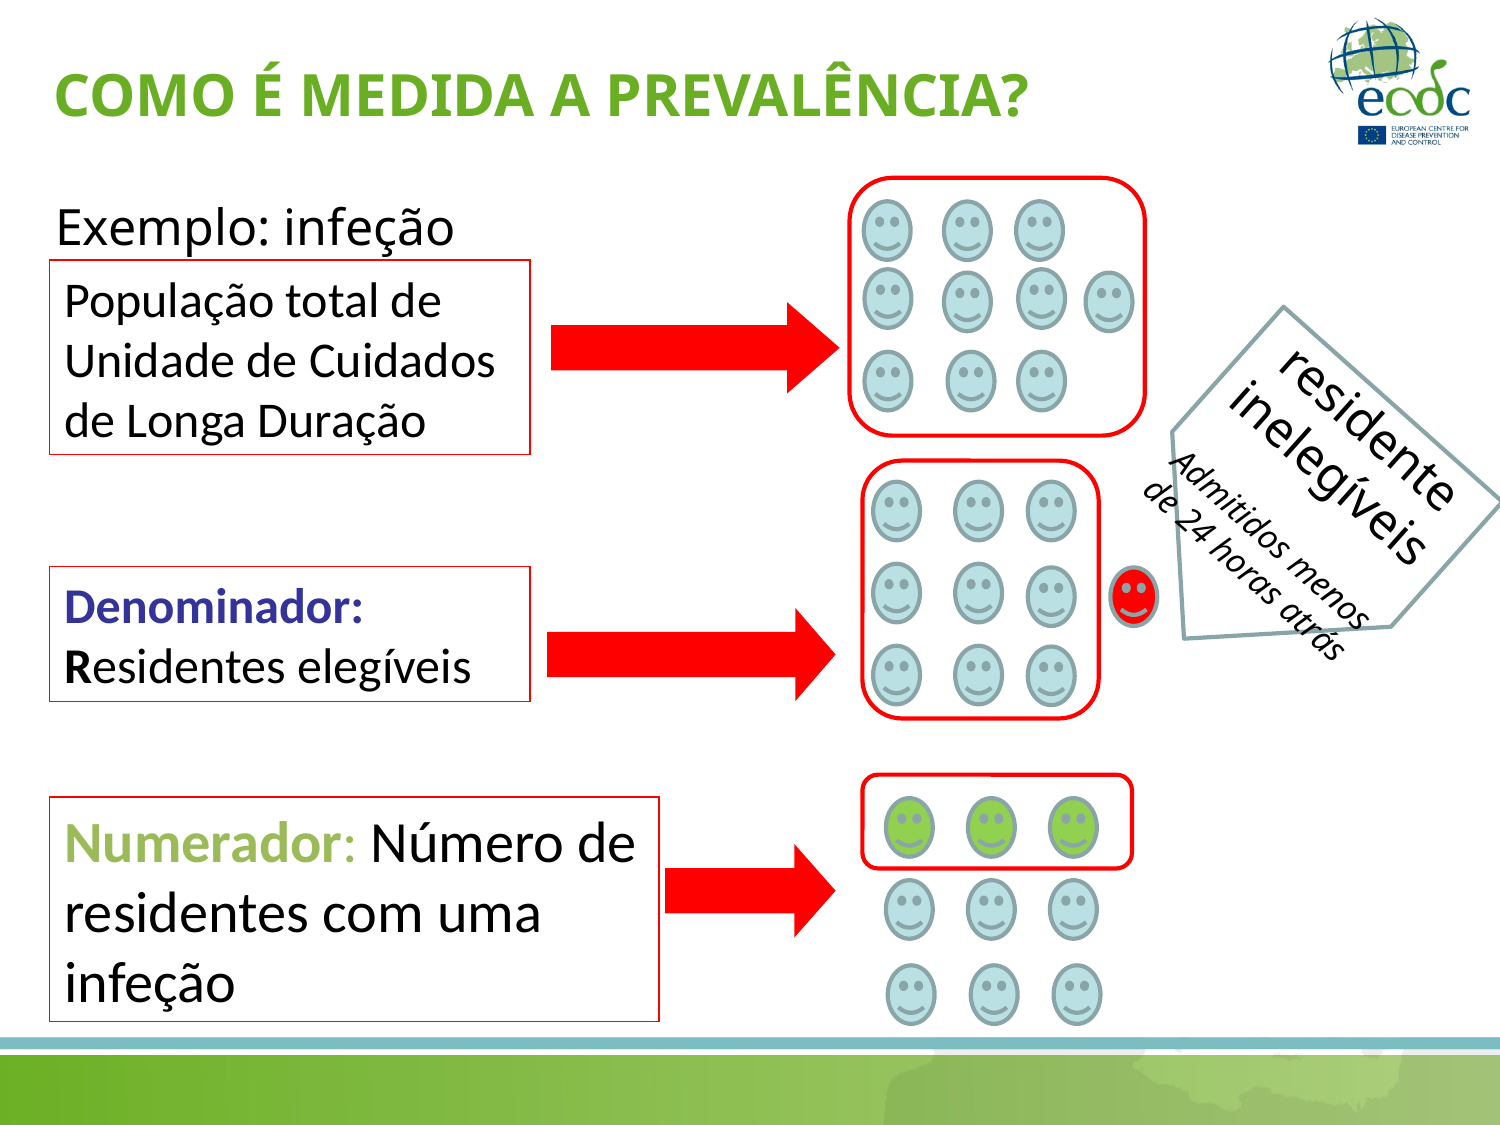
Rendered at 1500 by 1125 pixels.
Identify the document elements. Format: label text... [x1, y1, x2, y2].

list Exemplo: infeção [55, 201, 1454, 995]
text_box Numerador: Número de residentes com uma infeção [49, 796, 660, 1022]
picture [0, 1037, 1500, 1125]
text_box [849, 177, 1146, 436]
title COMO É MEDIDA A PREVALÊNCIA? [53, 66, 1404, 202]
picture [1328, 17, 1473, 148]
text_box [862, 460, 1158, 1025]
text_box População total de Unidade de Cuidados de Longa Duração [49, 259, 55, 455]
text_box residente inelegíveis Admitidos menos de 24 horas atrás [1454, 455, 1500, 560]
text_box Denominador: Residentes elegíveis [49, 566, 55, 702]
